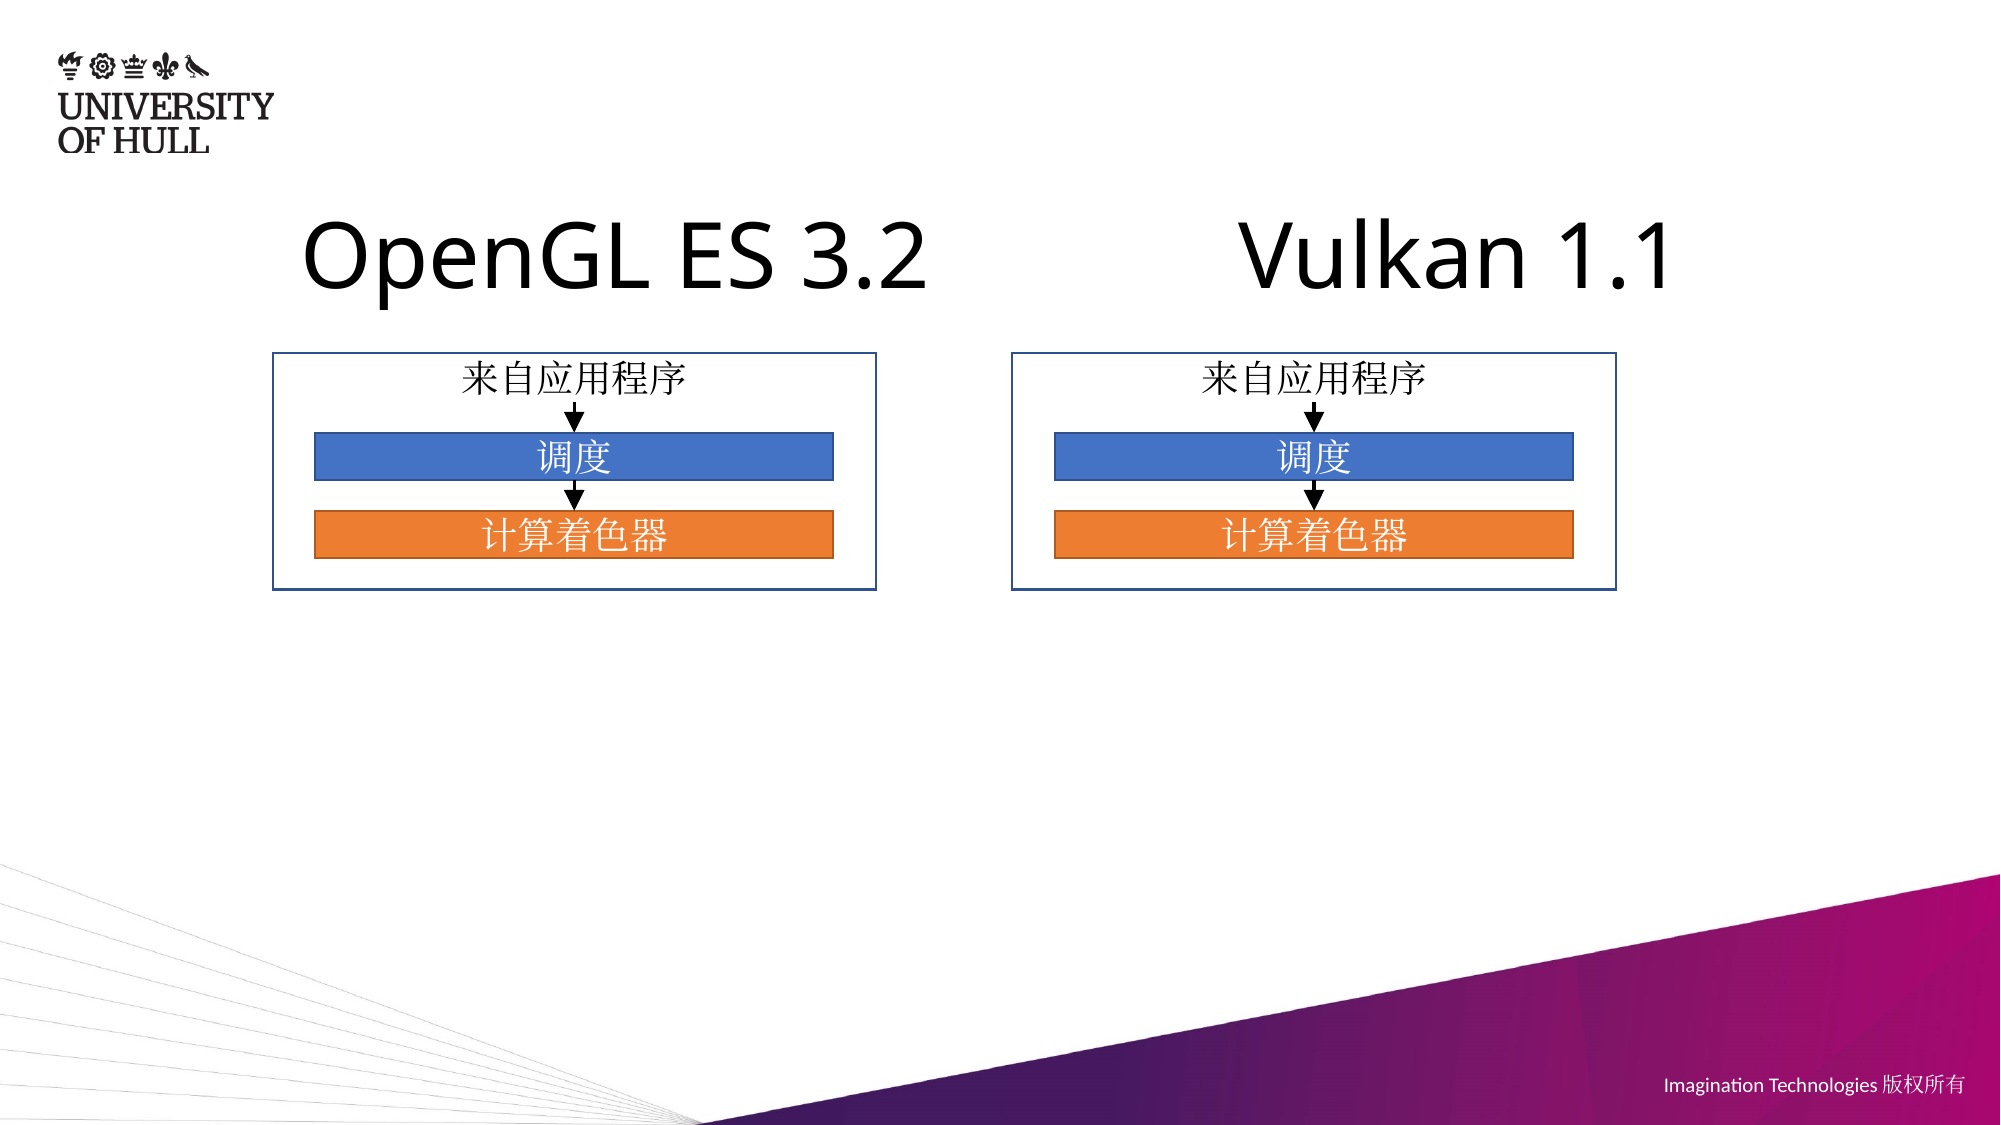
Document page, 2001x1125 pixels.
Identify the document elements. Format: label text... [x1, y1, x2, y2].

title OpenGL ES 3.2 Vulkan 1.1 [285, 178, 1931, 340]
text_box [1012, 353, 1617, 590]
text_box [272, 353, 877, 590]
picture [0, 0, 2000, 1125]
